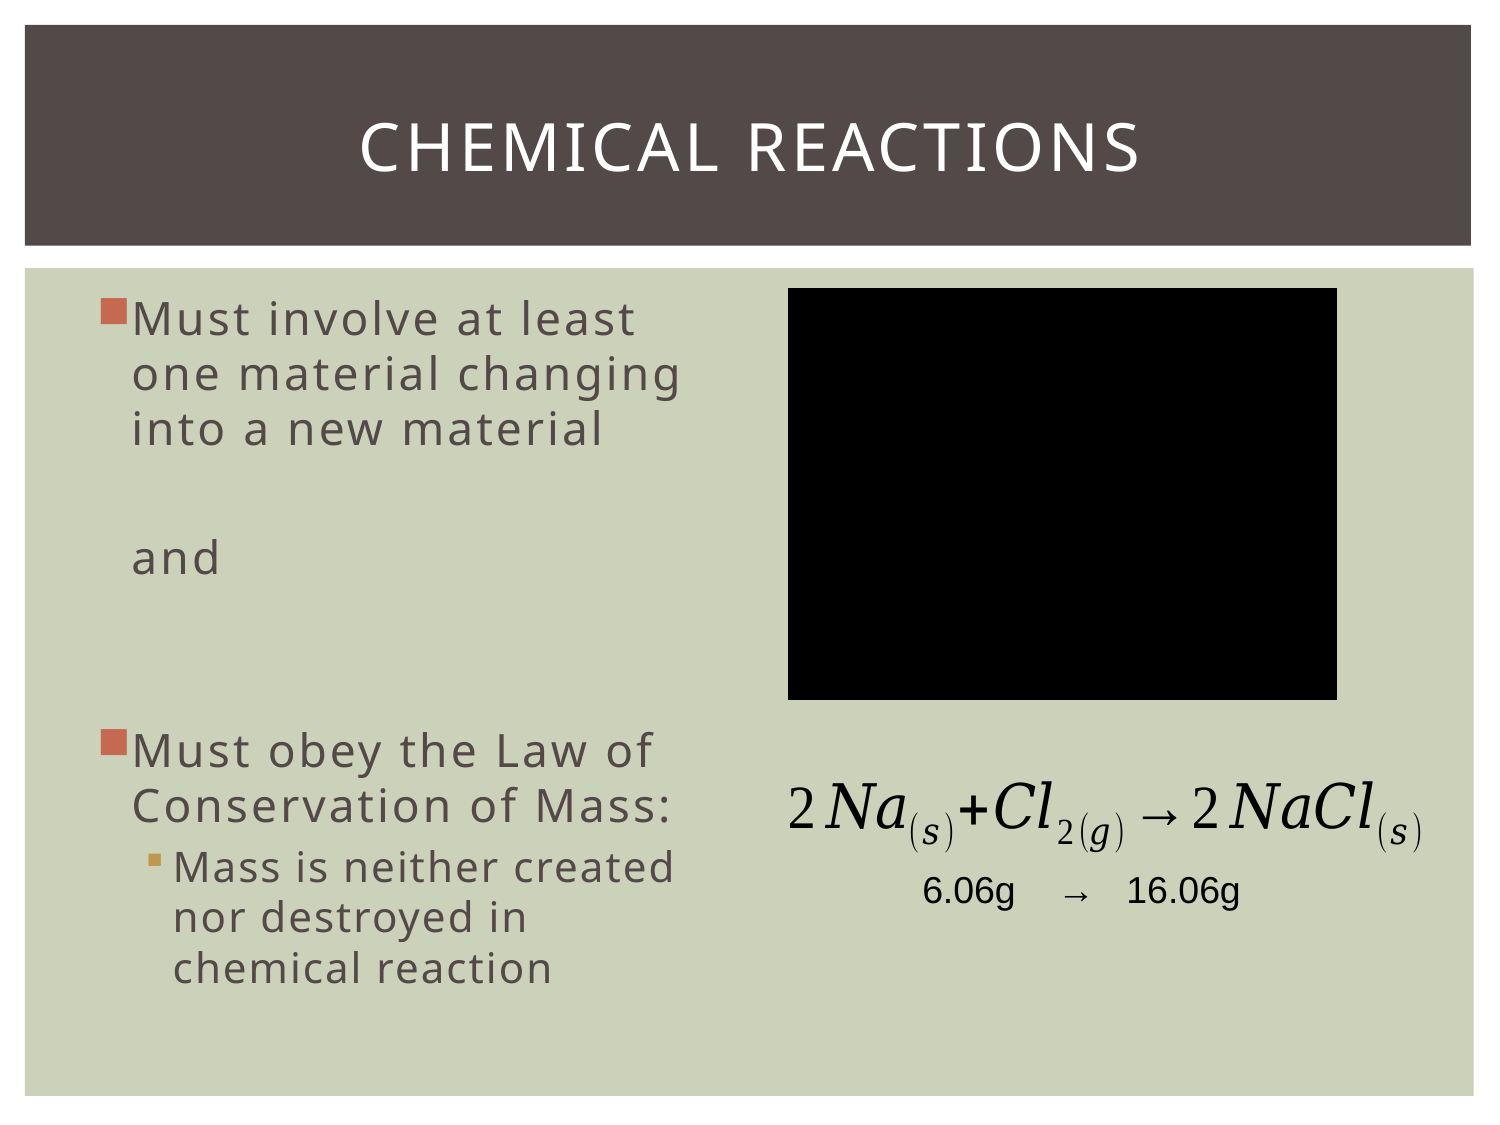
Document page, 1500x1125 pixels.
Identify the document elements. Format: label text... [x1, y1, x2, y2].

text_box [787, 287, 1338, 701]
list Must involve at least one material changing into a new material and Must obey the Law of Conservation of Mass: Mass is neither created nor destroyed in chemical reaction [75, 281, 738, 1005]
title Chemical Reactions [62, 58, 1438, 232]
